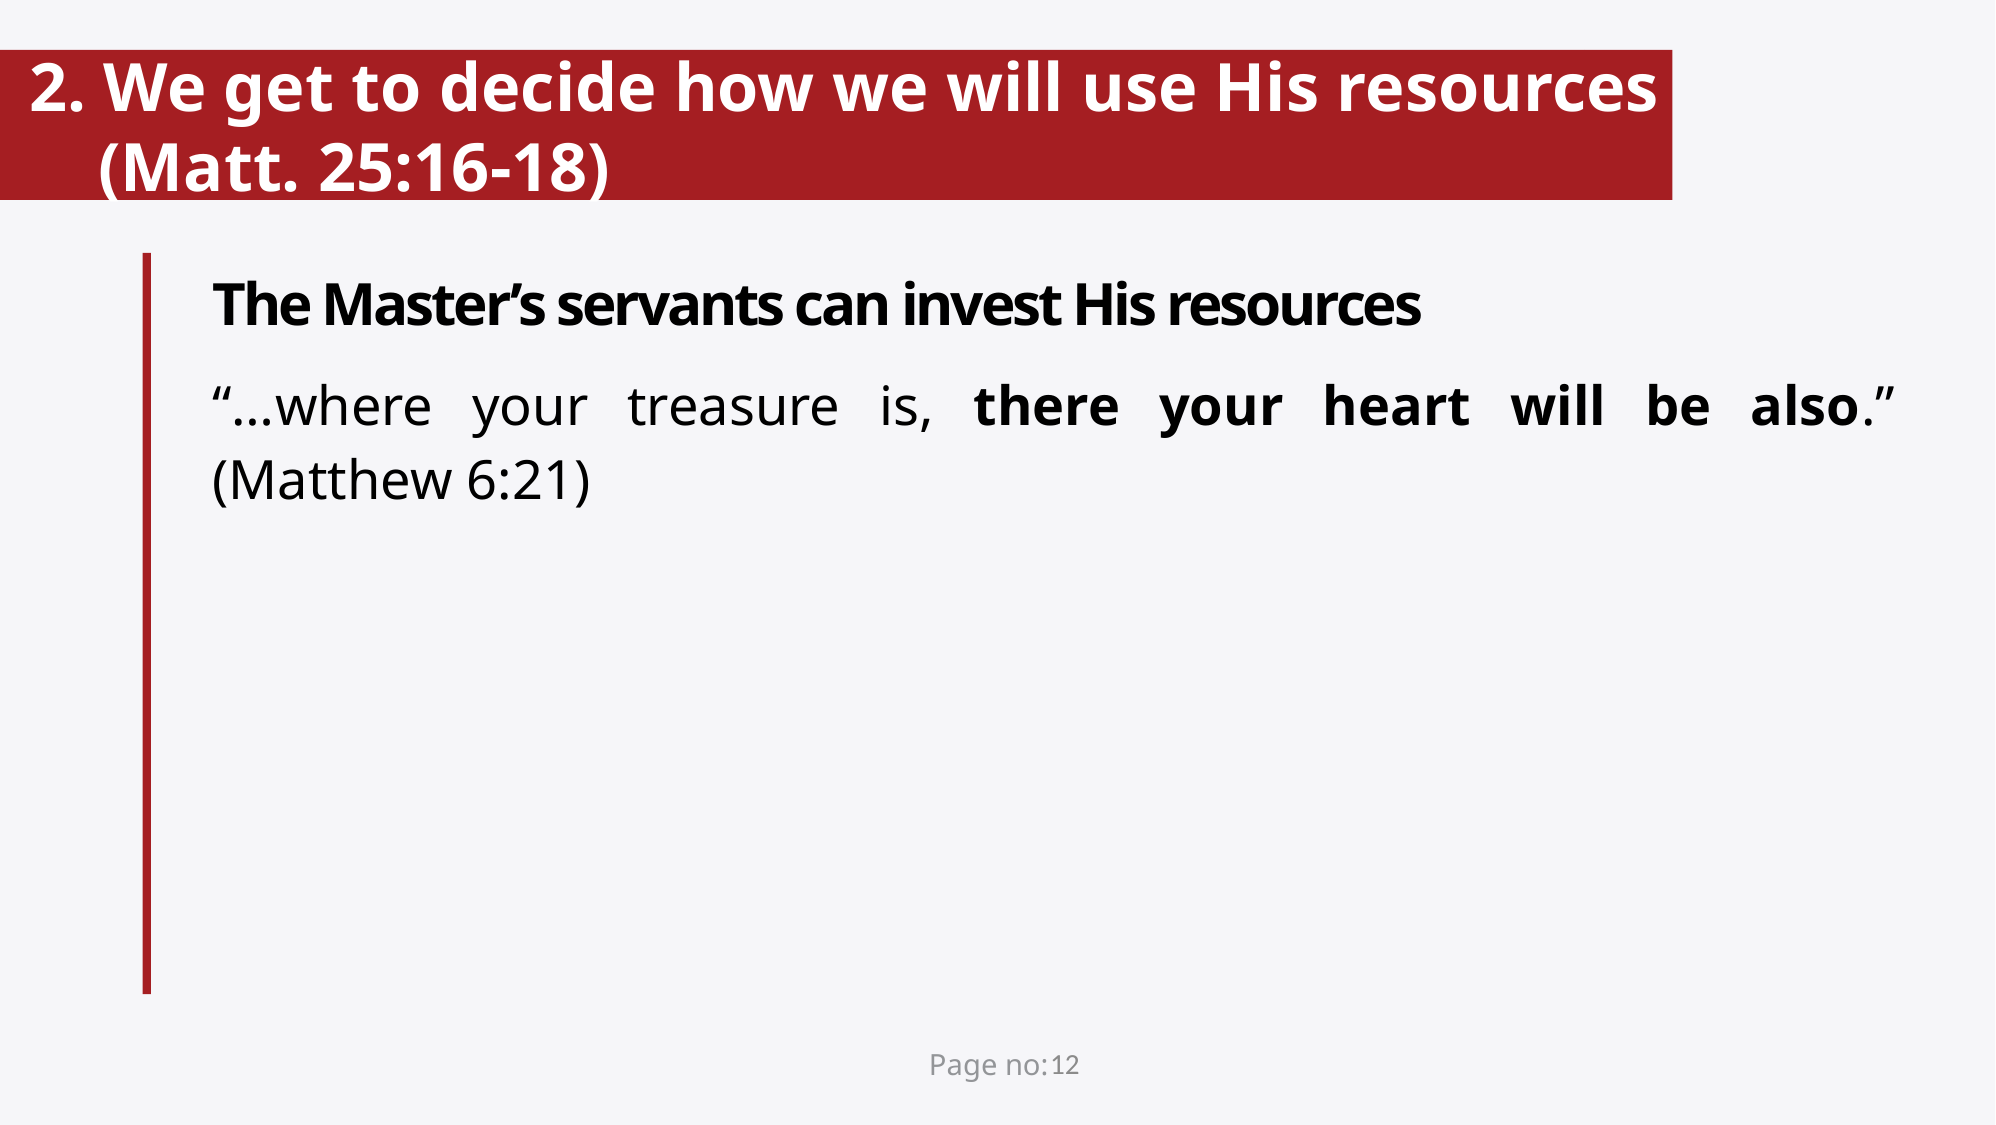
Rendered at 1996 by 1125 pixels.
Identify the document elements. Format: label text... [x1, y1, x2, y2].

text_box [1583, 188, 1675, 202]
subtitle The Master’s servants can invest His resources “…where your treasure is, there your heart will be also.” (Matthew 6:21) [197, 249, 1910, 1000]
text_box [1583, 48, 1675, 62]
title 2. We get to decide how we will use His resources (Matt. 25:16-18) [14, 62, 1810, 188]
